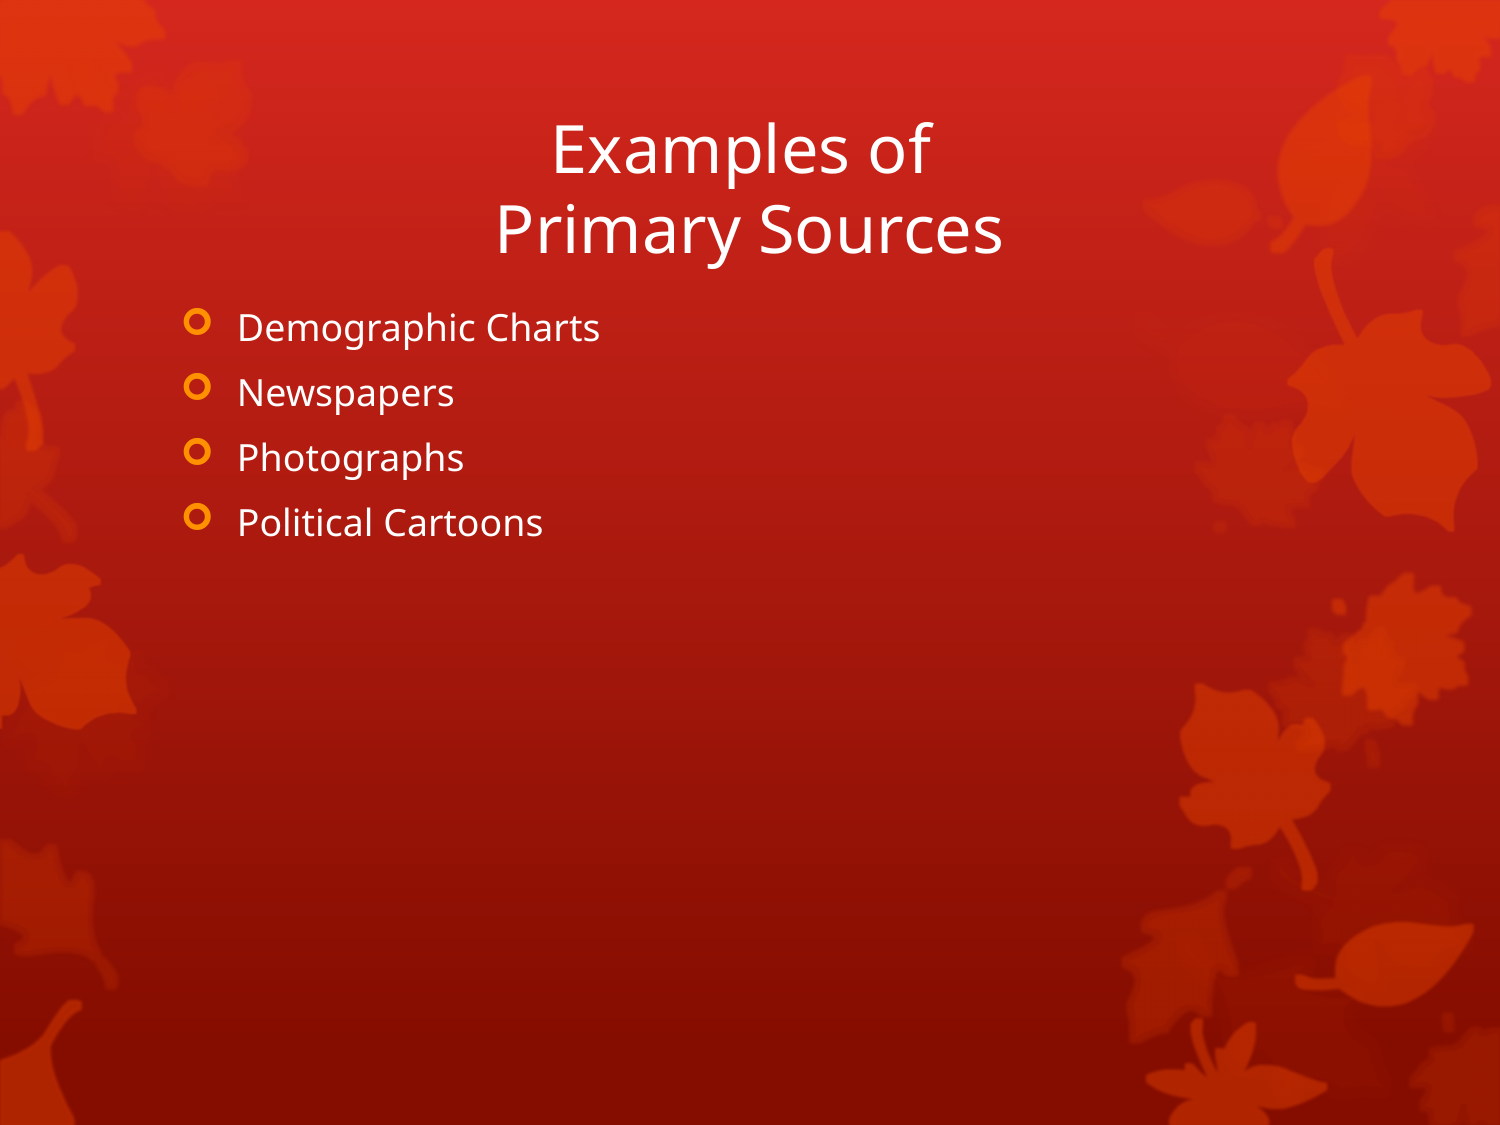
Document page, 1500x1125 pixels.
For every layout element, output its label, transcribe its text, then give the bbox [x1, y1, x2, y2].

list Demographic Charts Newspapers Photographs Political Cartoons [165, 296, 1335, 962]
title Examples of Primary Sources [165, 110, 1335, 263]
